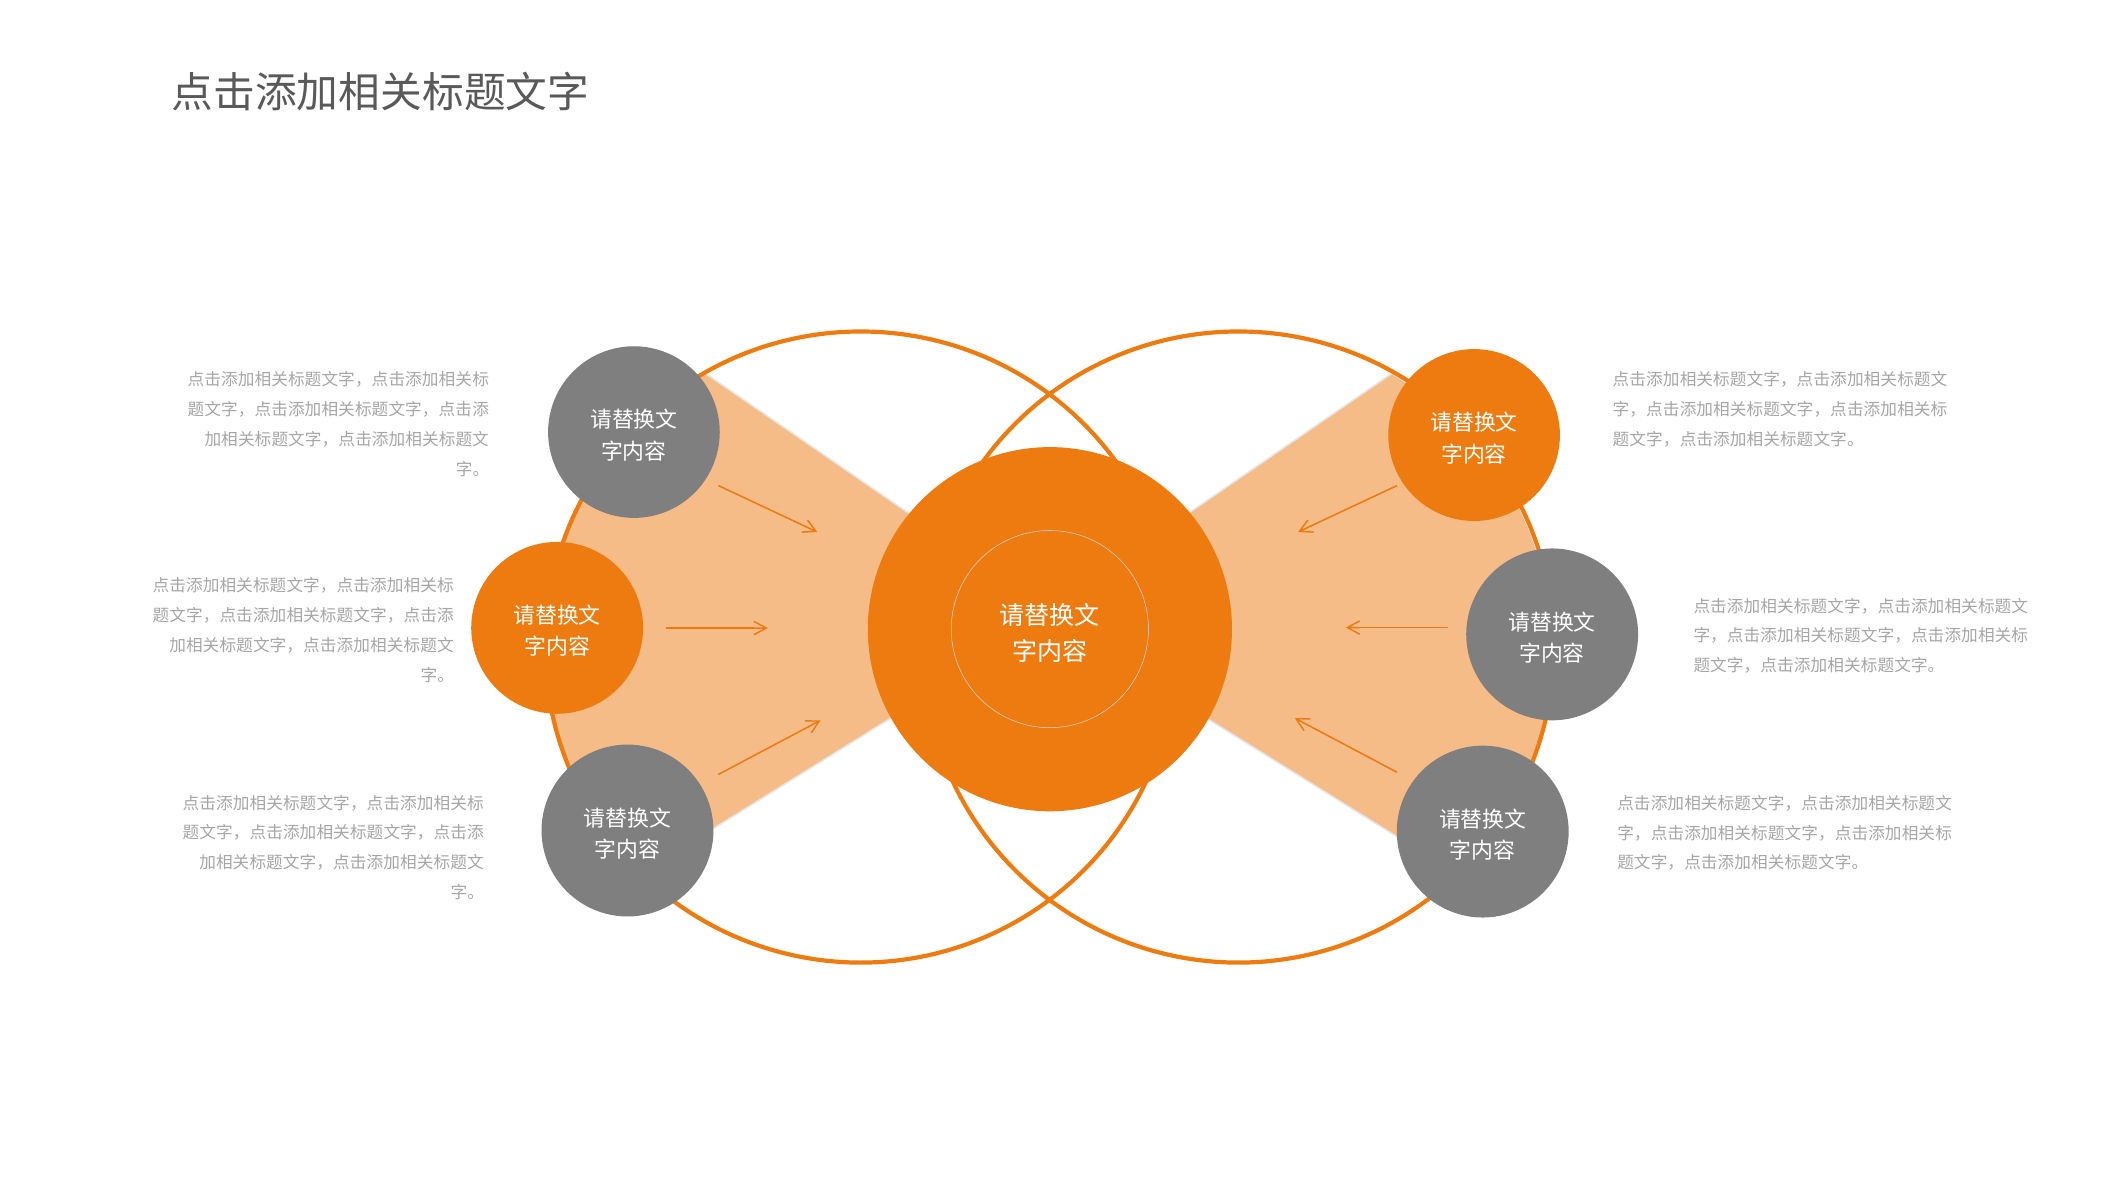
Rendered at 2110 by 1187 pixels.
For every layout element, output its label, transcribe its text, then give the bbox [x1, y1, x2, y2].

text_box 请替换文字内容 [471, 541, 644, 714]
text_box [1294, 718, 1397, 773]
text_box 点击添加相关标题文字，点击添加相关标题文字，点击添加相关标题文字，点击添加相关标题文字，点击添加相关标题文字。 [121, 557, 469, 692]
text_box 点击添加相关标题文字，点击添加相关标题文字，点击添加相关标题文字，点击添加相关标题文字，点击添加相关标题文字。 [1678, 577, 2047, 683]
text_box 点击添加相关标题文字，点击添加相关标题文字，点击添加相关标题文字，点击添加相关标题文字，点击添加相关标题文字。 [1597, 351, 1967, 457]
text_box 点击添加相关标题文字 [135, 44, 625, 137]
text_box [867, 447, 1232, 812]
text_box 点击添加相关标题文字，点击添加相关标题文字，点击添加相关标题文字，点击添加相关标题文字，点击添加相关标题文字。 [156, 351, 504, 486]
text_box [969, 331, 1546, 963]
text_box 请替换文字内容 [1466, 548, 1639, 721]
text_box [718, 485, 818, 532]
text_box 请替换文字内容 [548, 346, 720, 518]
text_box 请替换文字内容 [1388, 349, 1560, 521]
text_box [552, 331, 1049, 963]
text_box 请替换文字内容 [1396, 745, 1569, 918]
text_box 点击添加相关标题文字，点击添加相关标题文字，点击添加相关标题文字，点击添加相关标题文字，点击添加相关标题文字。 [1602, 775, 1971, 880]
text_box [1298, 485, 1397, 532]
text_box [718, 720, 821, 775]
text_box 点击添加相关标题文字，点击添加相关标题文字，点击添加相关标题文字，点击添加相关标题文字，点击添加相关标题文字。 [151, 775, 499, 910]
text_box 请替换文字内容 [541, 744, 714, 917]
